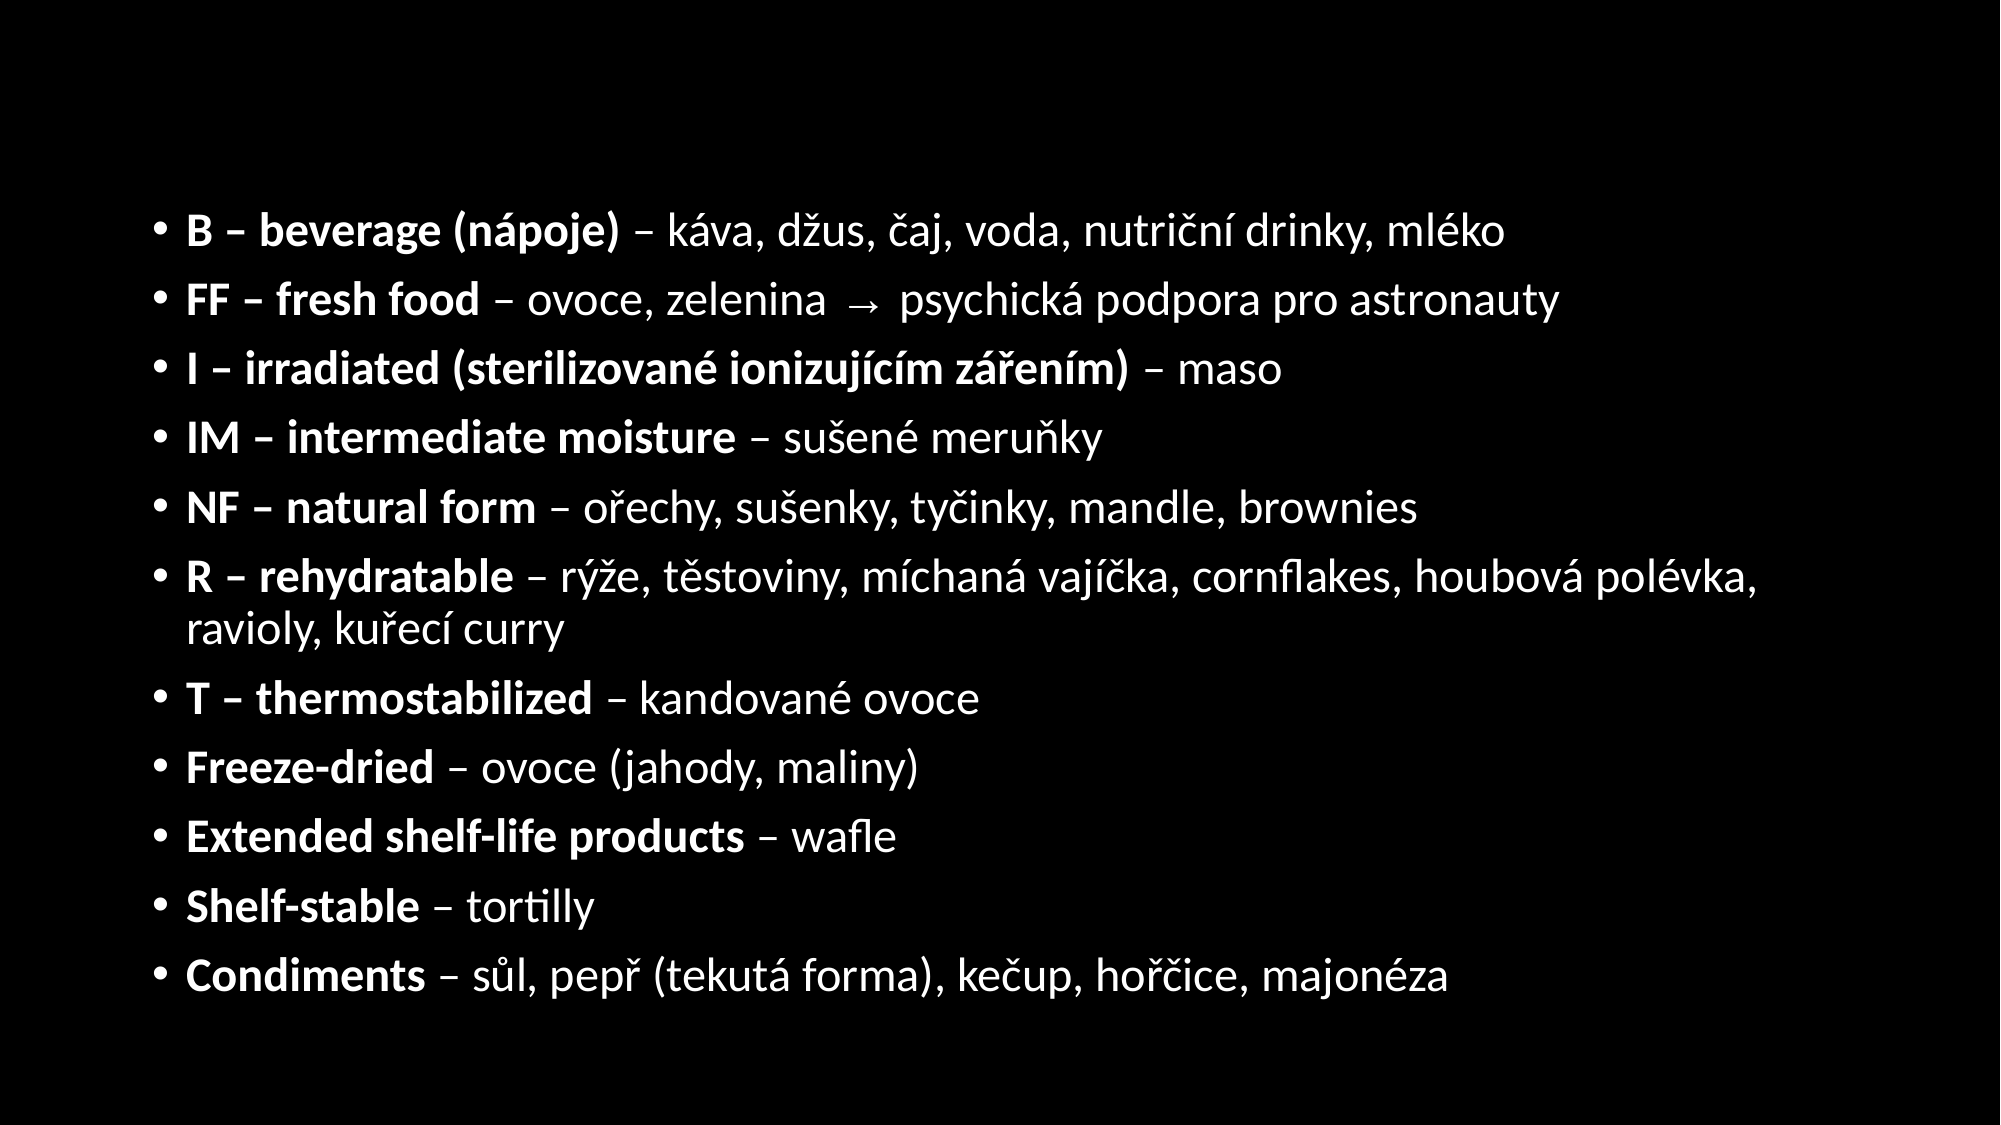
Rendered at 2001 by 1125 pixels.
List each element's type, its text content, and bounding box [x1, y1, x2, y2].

list B – beverage (nápoje) – káva, džus, čaj, voda, nutriční drinky, mléko FF – fresh food – ovoce, zelenina → psychická podpora pro astronauty I – irradiated (sterilizované ionizujícím zářením) – maso IM – intermediate moisture – sušené meruňky NF – natural form – ořechy, sušenky, tyčinky, mandle, brownies R – rehydratable – rýže, těstoviny, míchaná vajíčka, cornflakes, houbová polévka, ravioly, kuřecí curry T – thermostabilized – kandované ovoce Freeze-dried – ovoce (jahody, maliny) Extended shelf-life products – wafle Shelf-stable – tortilly Condiments – sůl, pepř (tekutá forma), kečup, hořčice, majonéza [137, 196, 1863, 1014]
